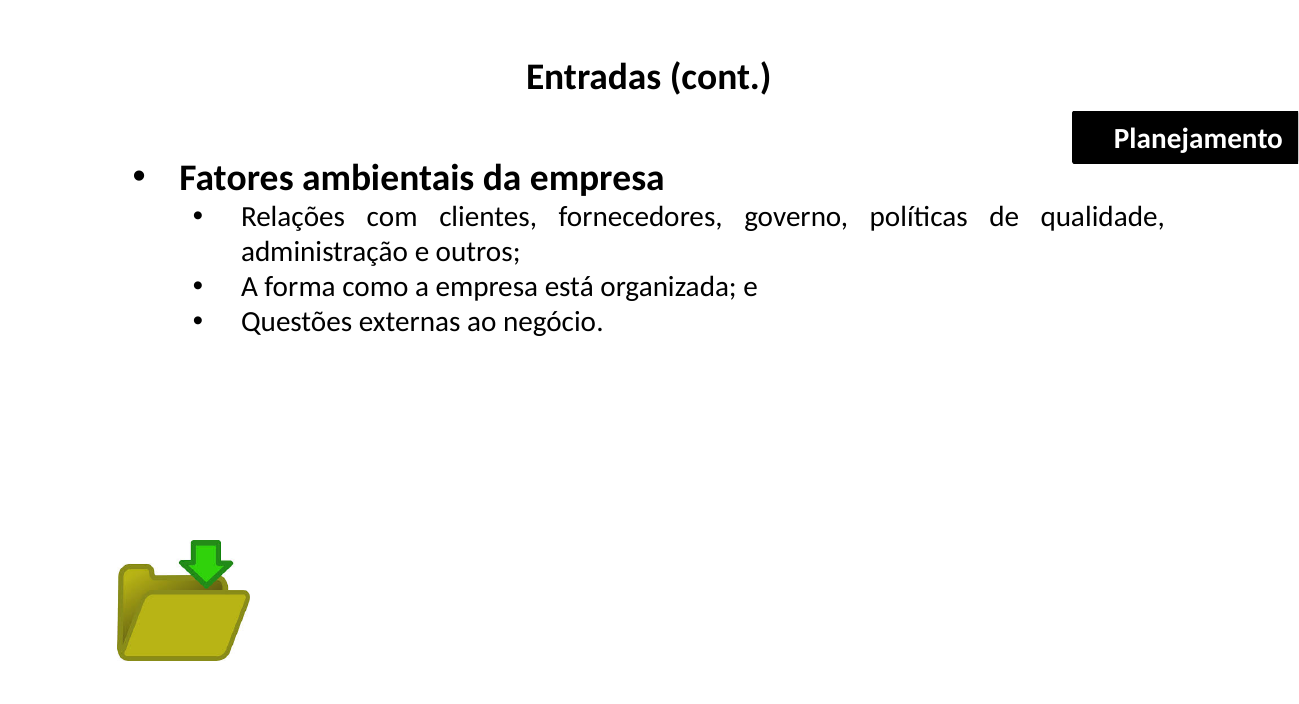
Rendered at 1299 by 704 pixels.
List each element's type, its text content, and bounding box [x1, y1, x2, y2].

picture [117, 540, 250, 661]
text_box Planejamento [1074, 112, 1299, 162]
text_box Fatores ambientais da empresa Relações com clientes, fornecedores, governo, políticas de qualidade, administração e outros; A forma como a empresa está organizada; e Questões externas ao negócio. [117, 145, 1181, 348]
text_box Entradas (cont.) [0, 44, 1299, 106]
